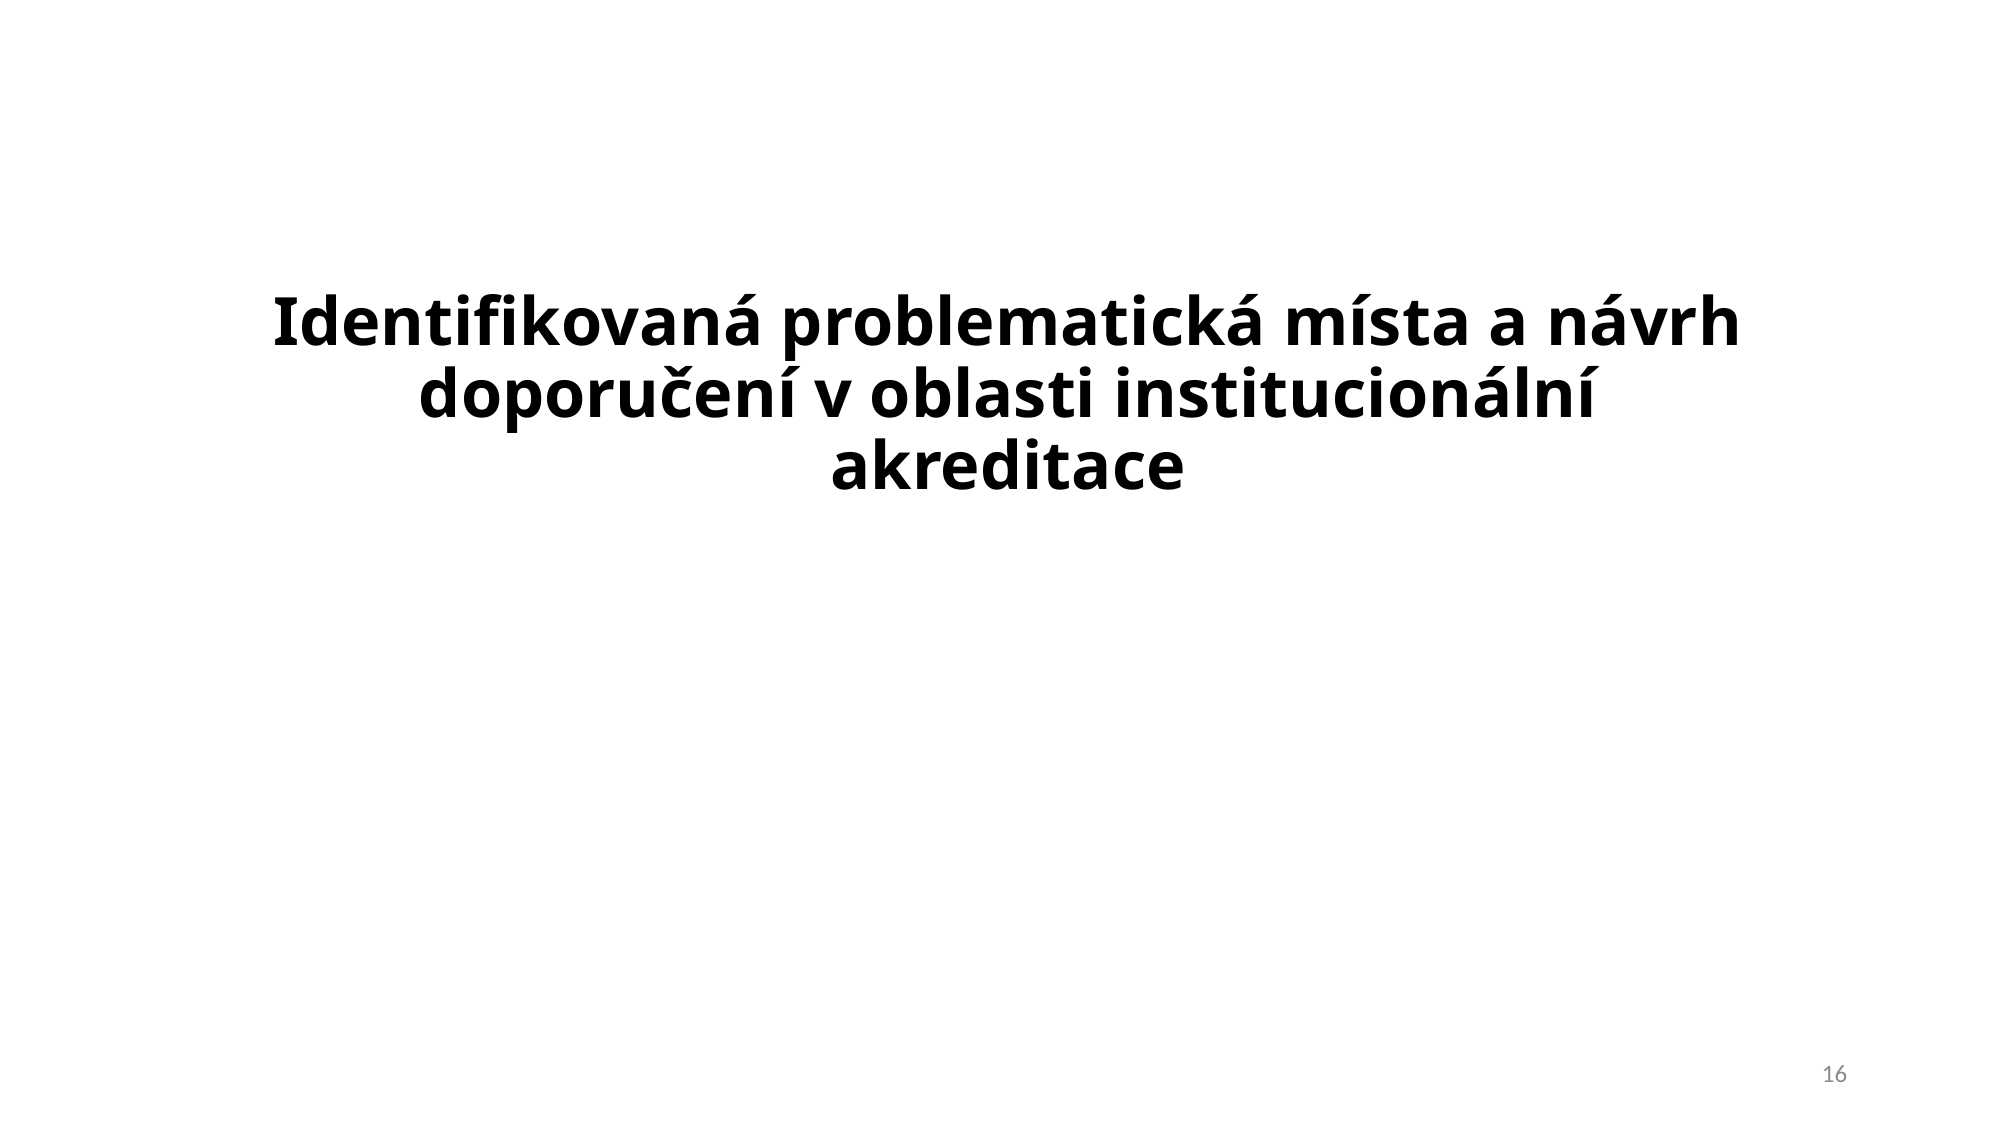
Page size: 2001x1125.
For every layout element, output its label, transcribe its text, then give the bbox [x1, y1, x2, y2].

slide_number 16 [1412, 1042, 1863, 1103]
text_box Identifikovaná problematická místa a návrh doporučení v oblasti institucionální akreditace [258, 200, 1759, 592]
